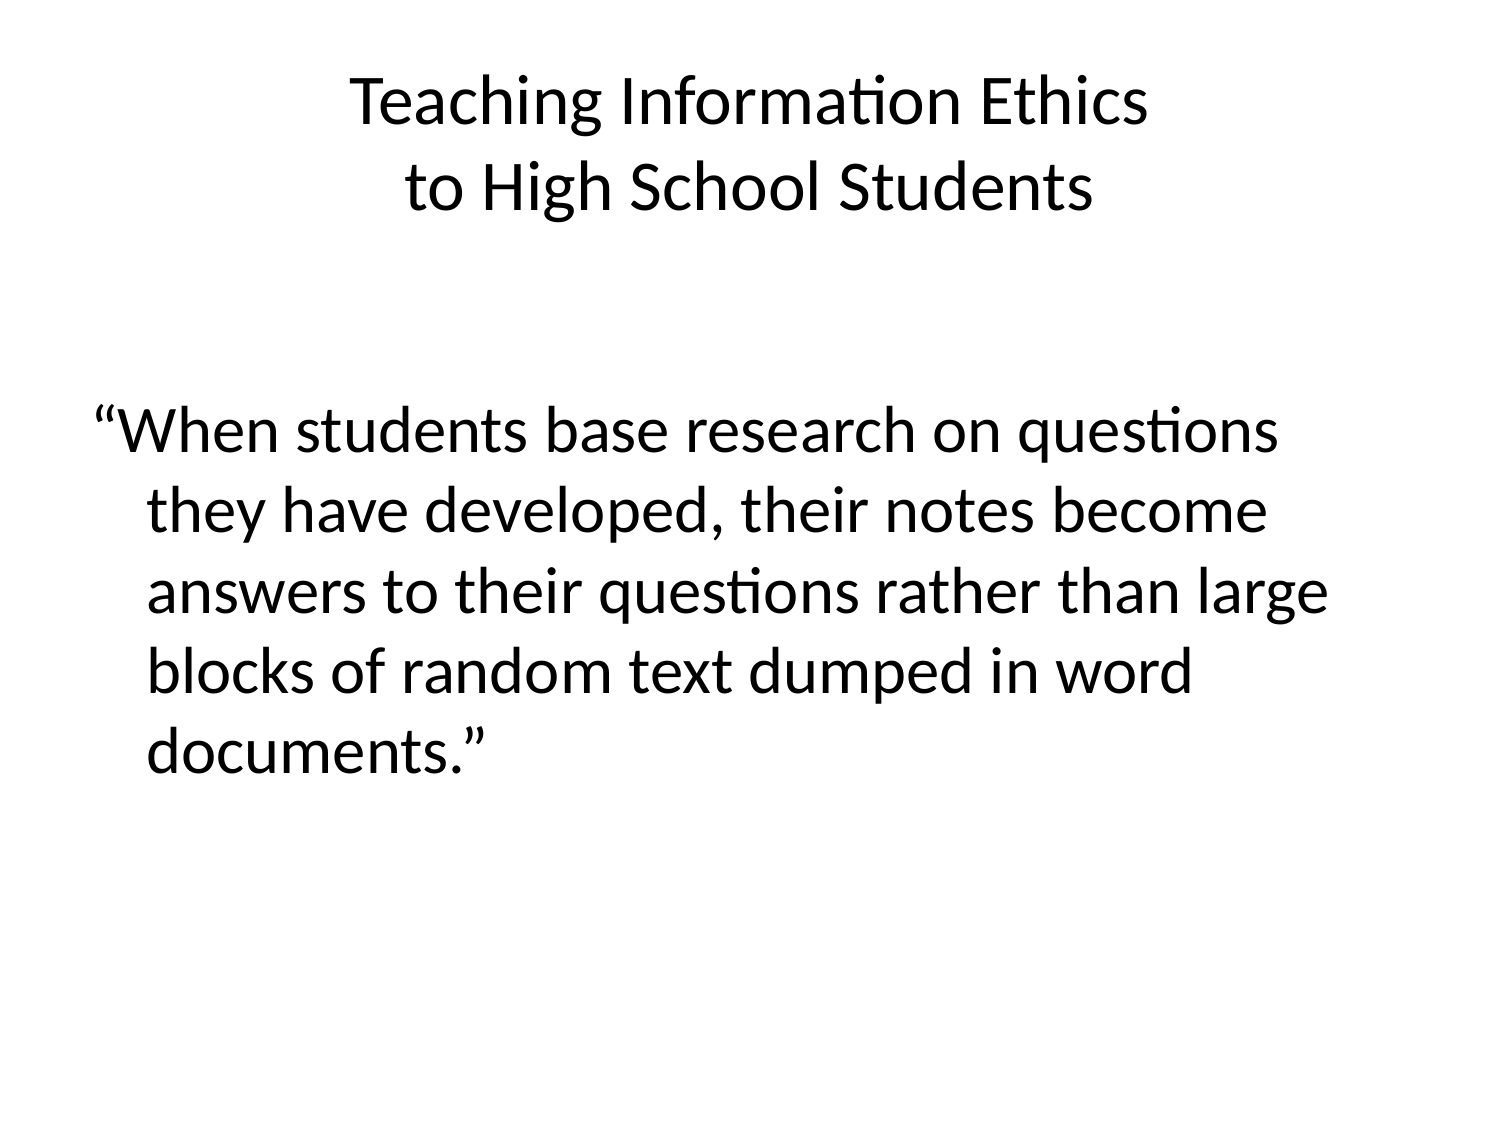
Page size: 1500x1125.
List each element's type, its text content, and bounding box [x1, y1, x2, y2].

list “When students base research on questions they have developed, their notes become answers to their questions rather than large blocks of random text dumped in word documents.” [75, 378, 1425, 839]
title Teaching Information Ethics to High School Students [75, 45, 1425, 233]
